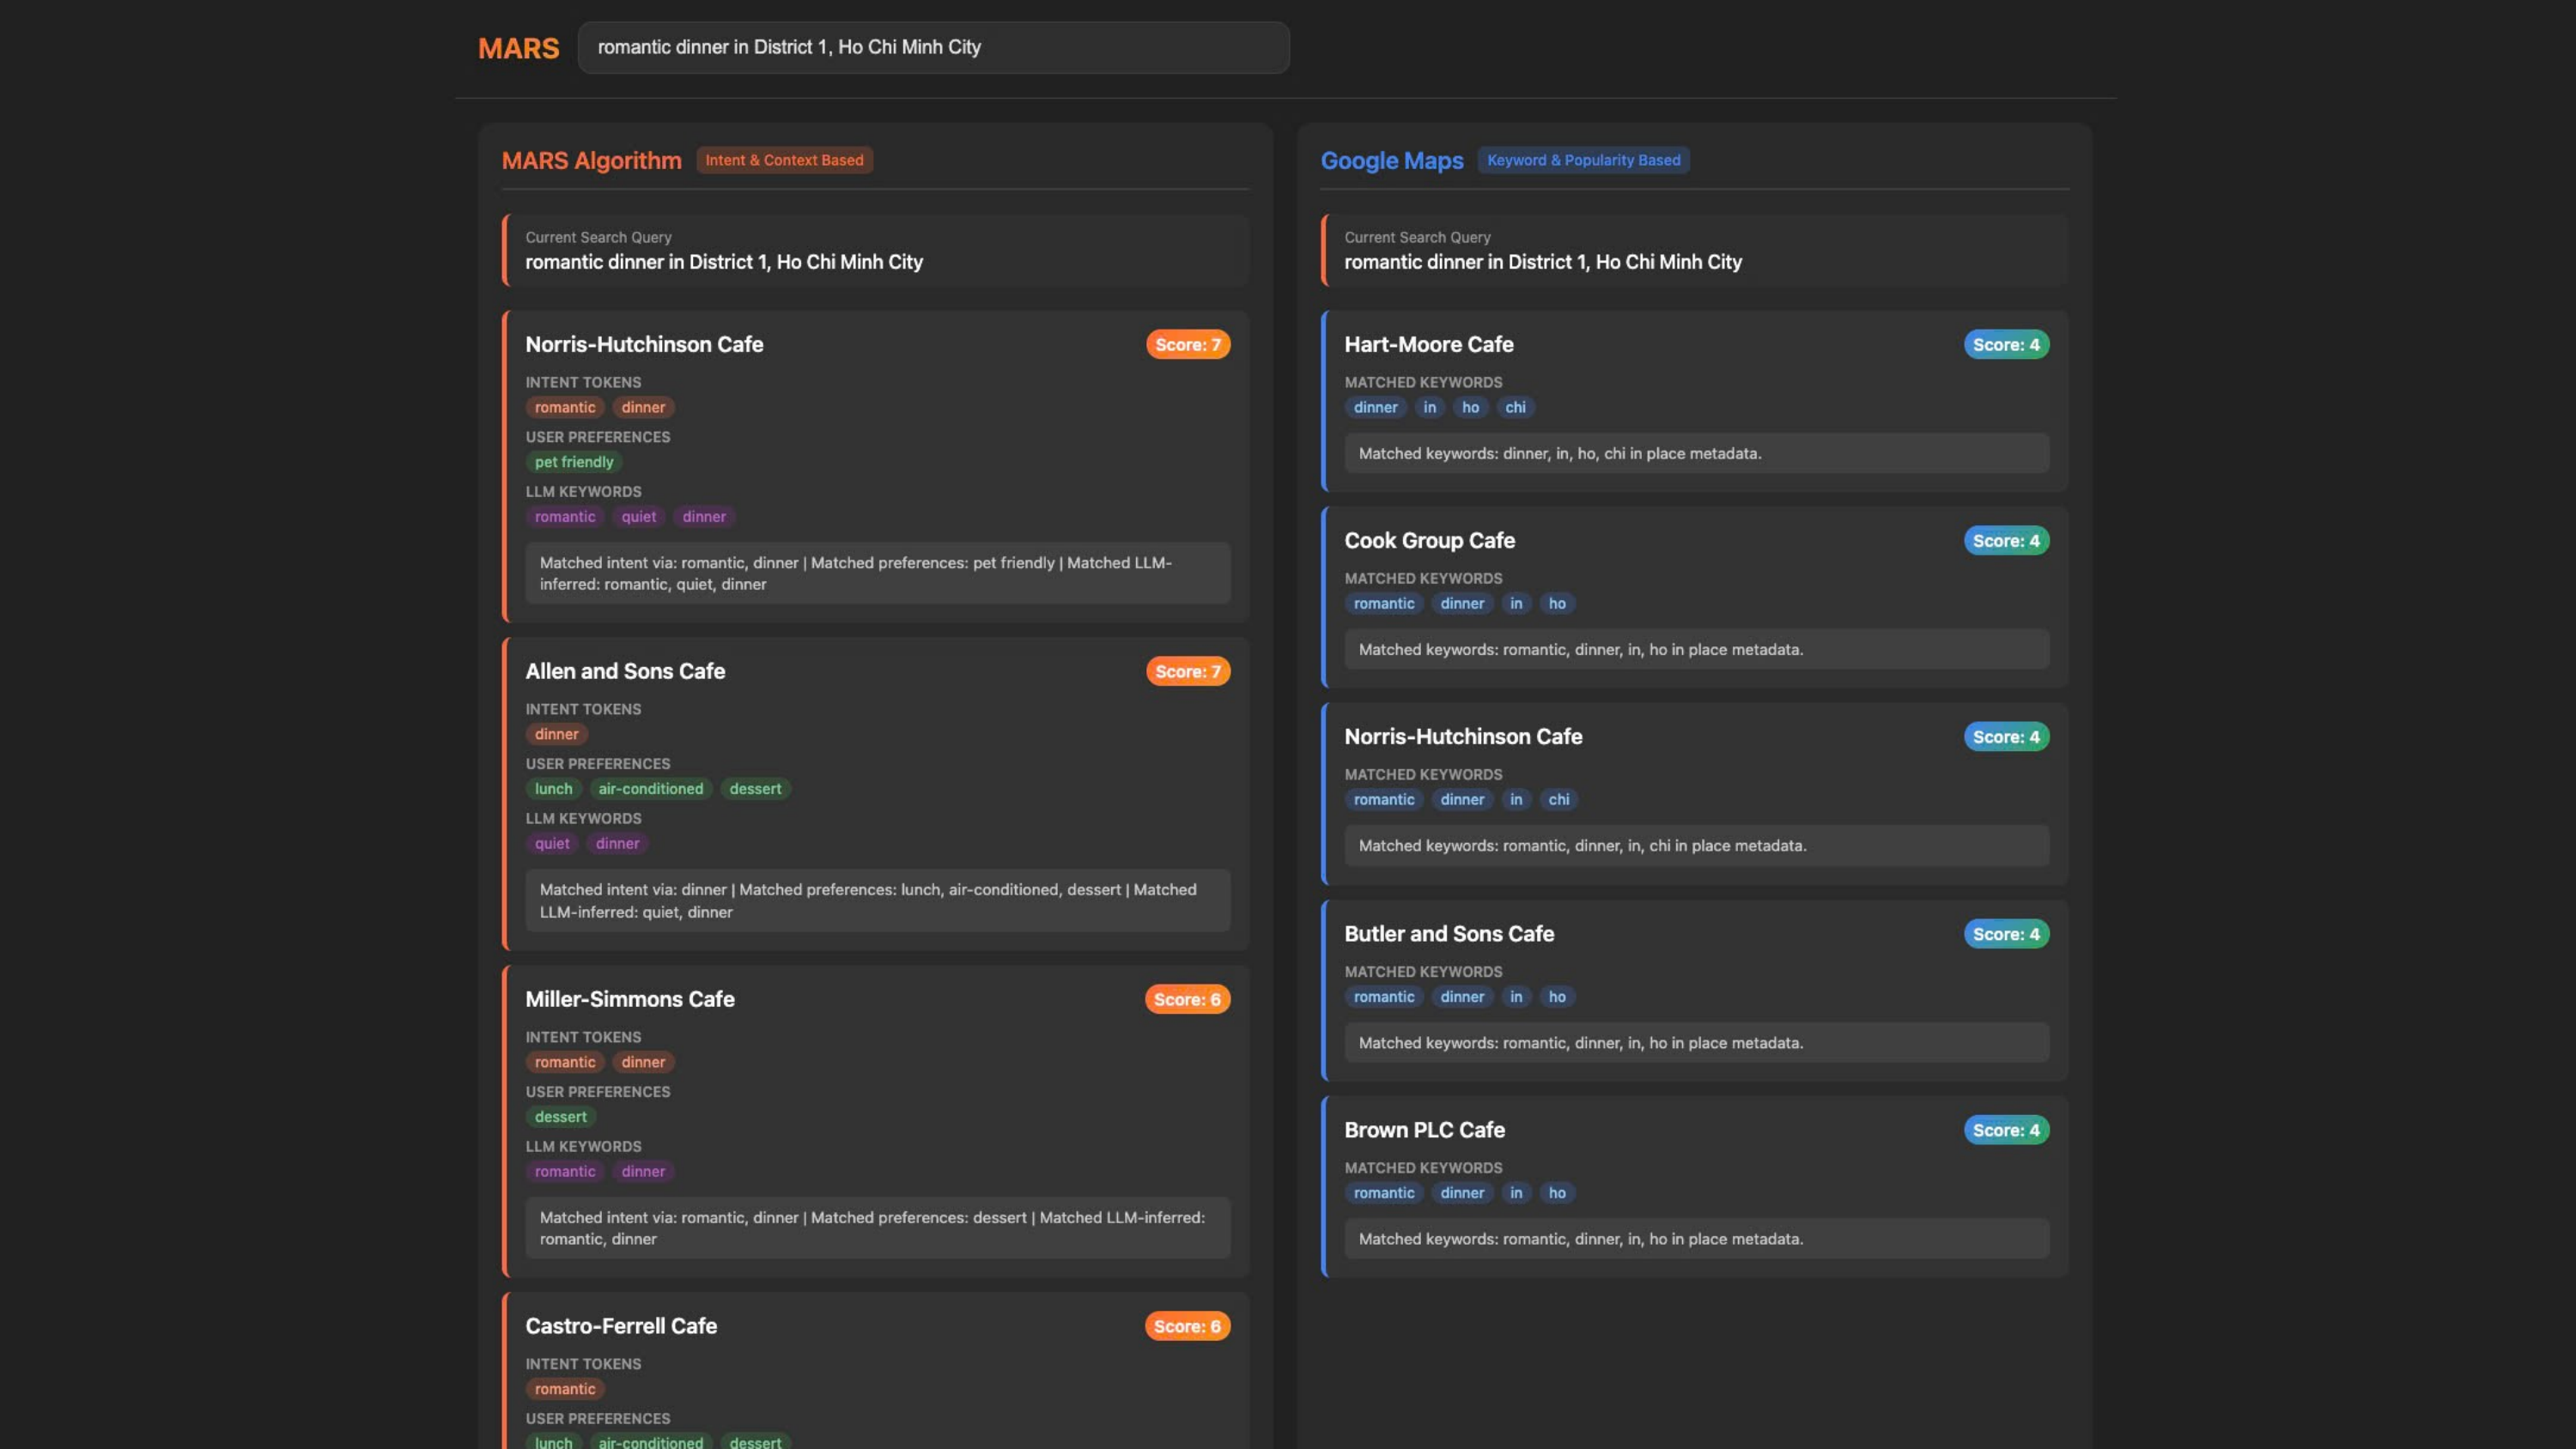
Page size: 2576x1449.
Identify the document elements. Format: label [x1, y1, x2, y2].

text_box [0, 0, 2576, 1449]
